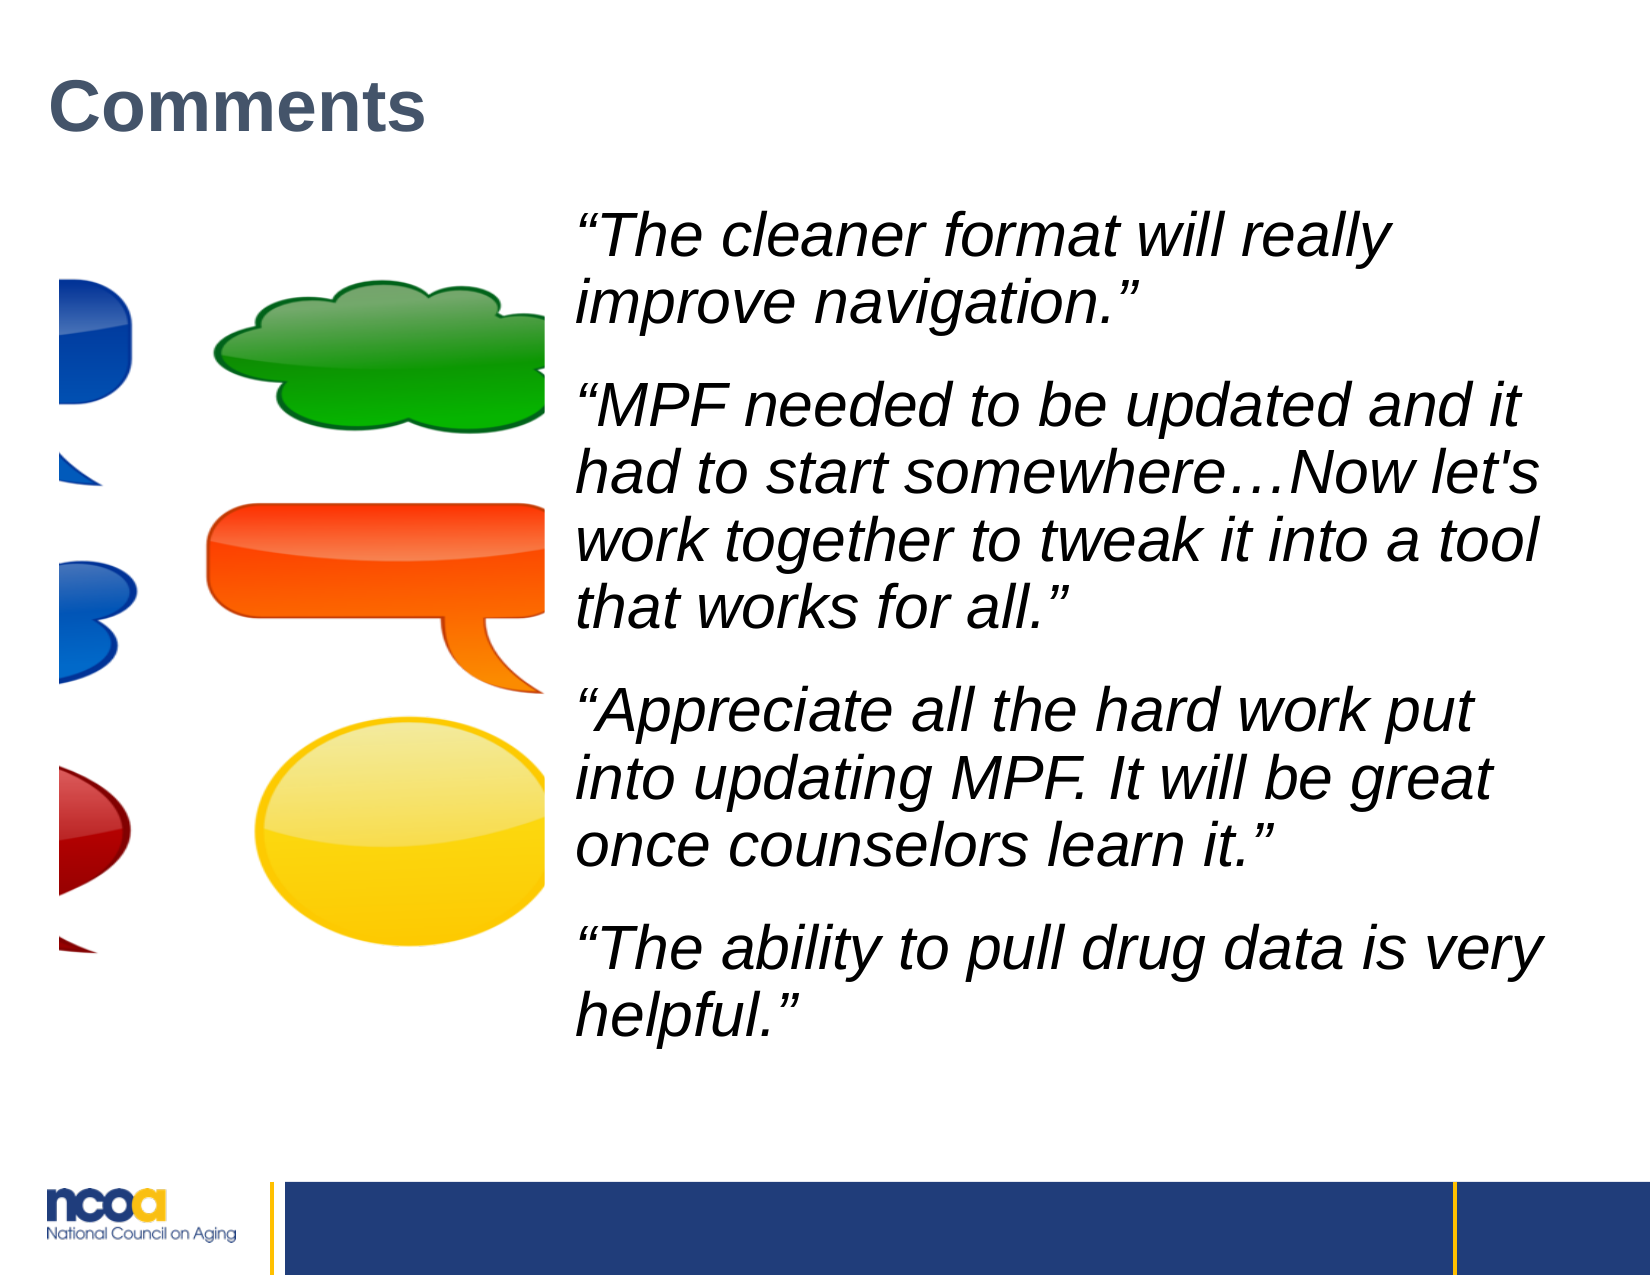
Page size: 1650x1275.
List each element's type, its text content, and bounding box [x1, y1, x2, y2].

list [59, 244, 545, 978]
title Comments [33, 21, 1564, 195]
list “The cleaner format will really improve navigation.” “MPF needed to be updated and it had to start somewhere…Now let's work together to tweak it into a tool that works for all.” “Appreciate all the hard work put into updating MPF. It will be great once counselors learn it.” “The ability to pull drug data is very helpful.” [560, 194, 1564, 1158]
picture [47, 1188, 236, 1243]
